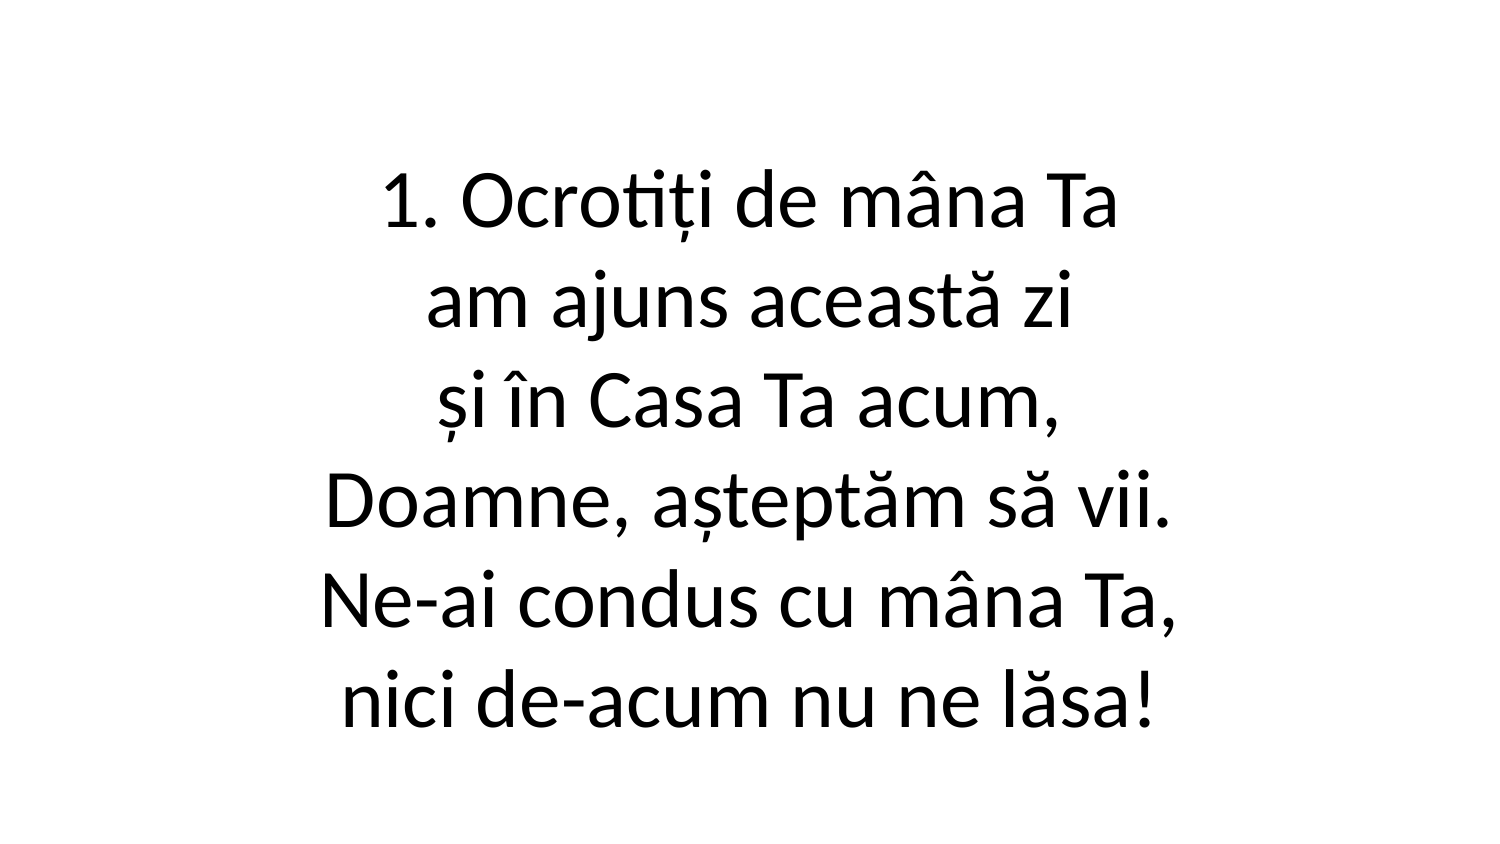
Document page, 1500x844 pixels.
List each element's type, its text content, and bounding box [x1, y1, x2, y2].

text_box 1. Ocrotiți de mâna Ta am ajuns această zi și în Casa Ta acum, Doamne, așteptăm să vii. Ne-ai condus cu mâna Ta, nici de-acum nu ne lăsa! [304, 92, 1196, 752]
